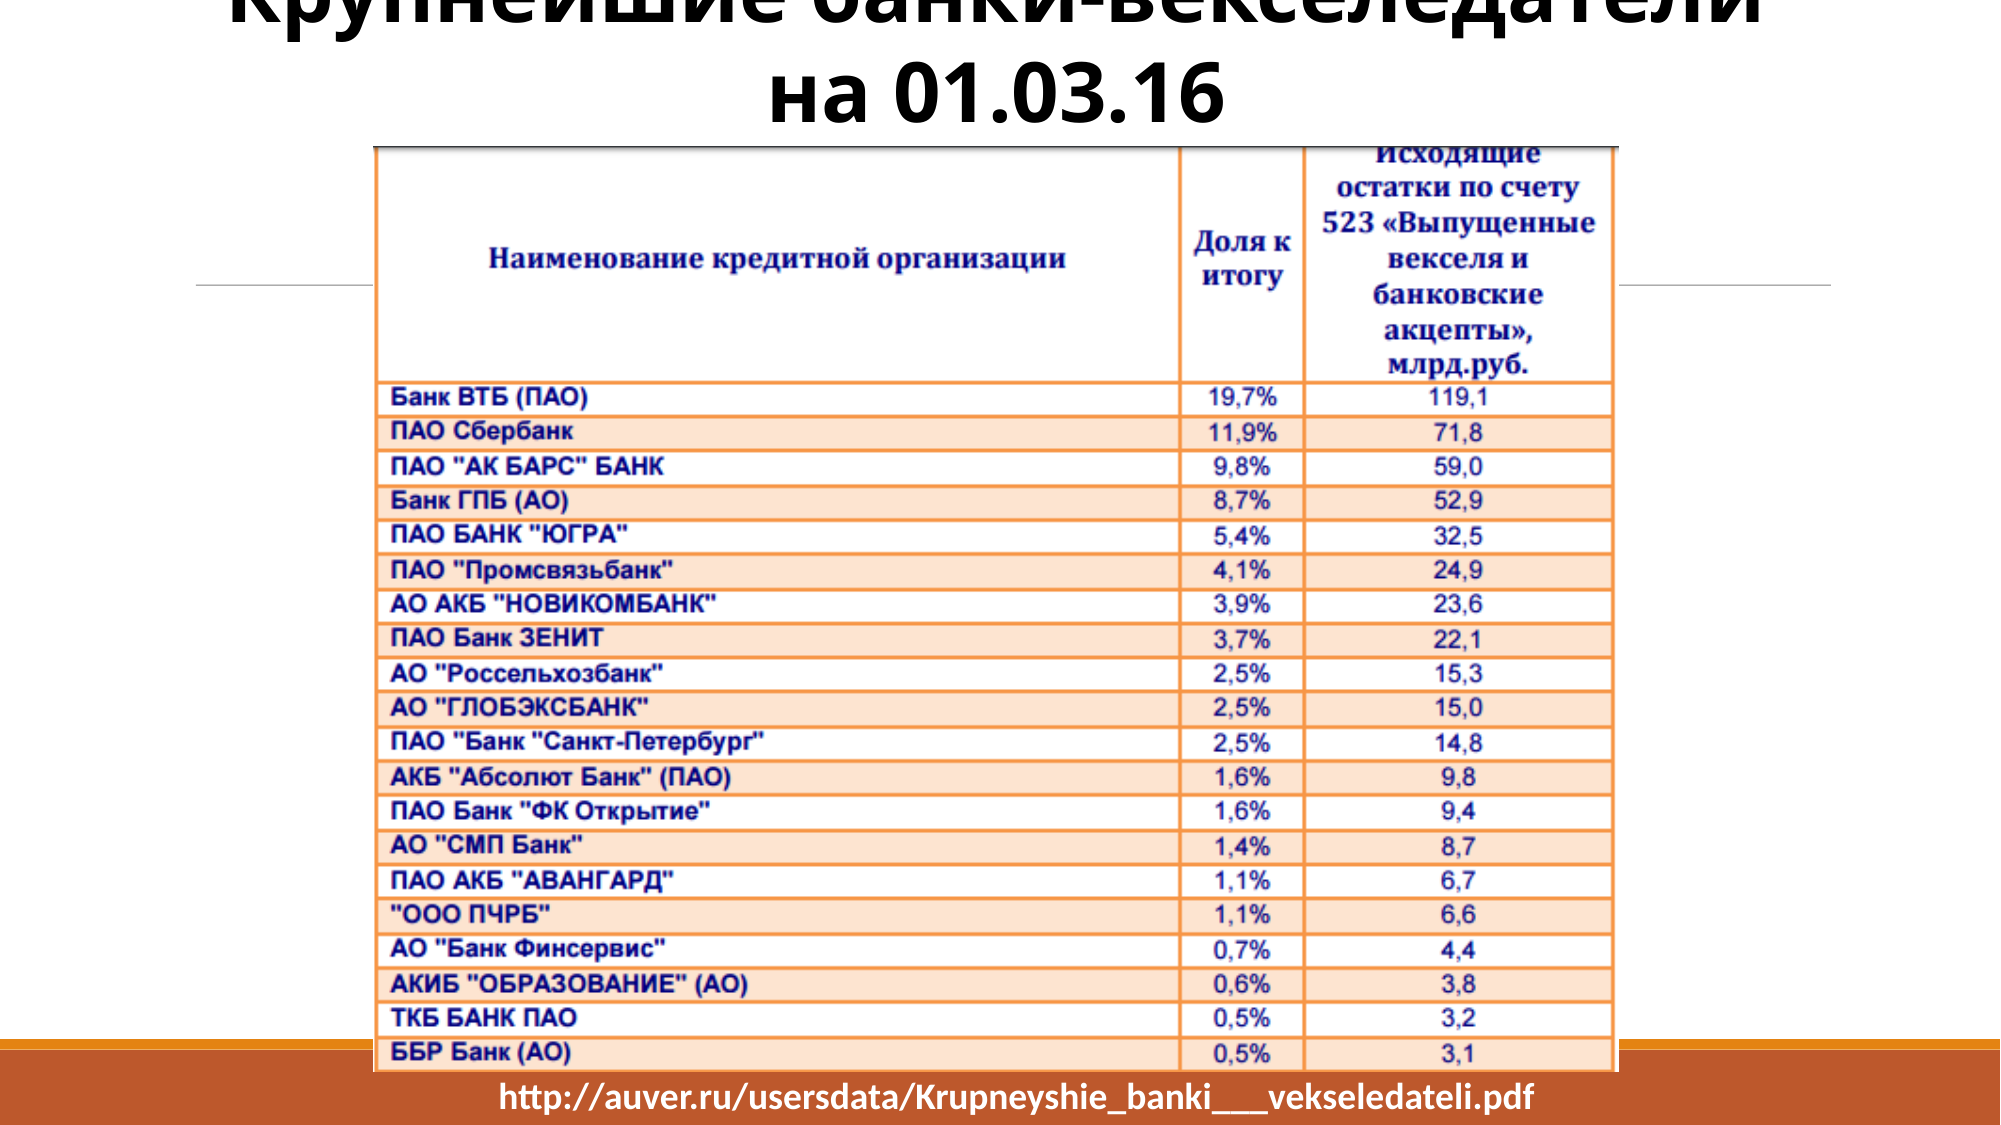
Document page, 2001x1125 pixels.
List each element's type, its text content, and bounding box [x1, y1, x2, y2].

picture [372, 145, 1619, 1073]
text_box http://auver.ru/usersdata/Krupneyshie_banki___vekseledateli.pdf [483, 1064, 1774, 1125]
text_box Крупнейшие банки-векселедатели на 01.03.16 [171, 0, 1821, 147]
